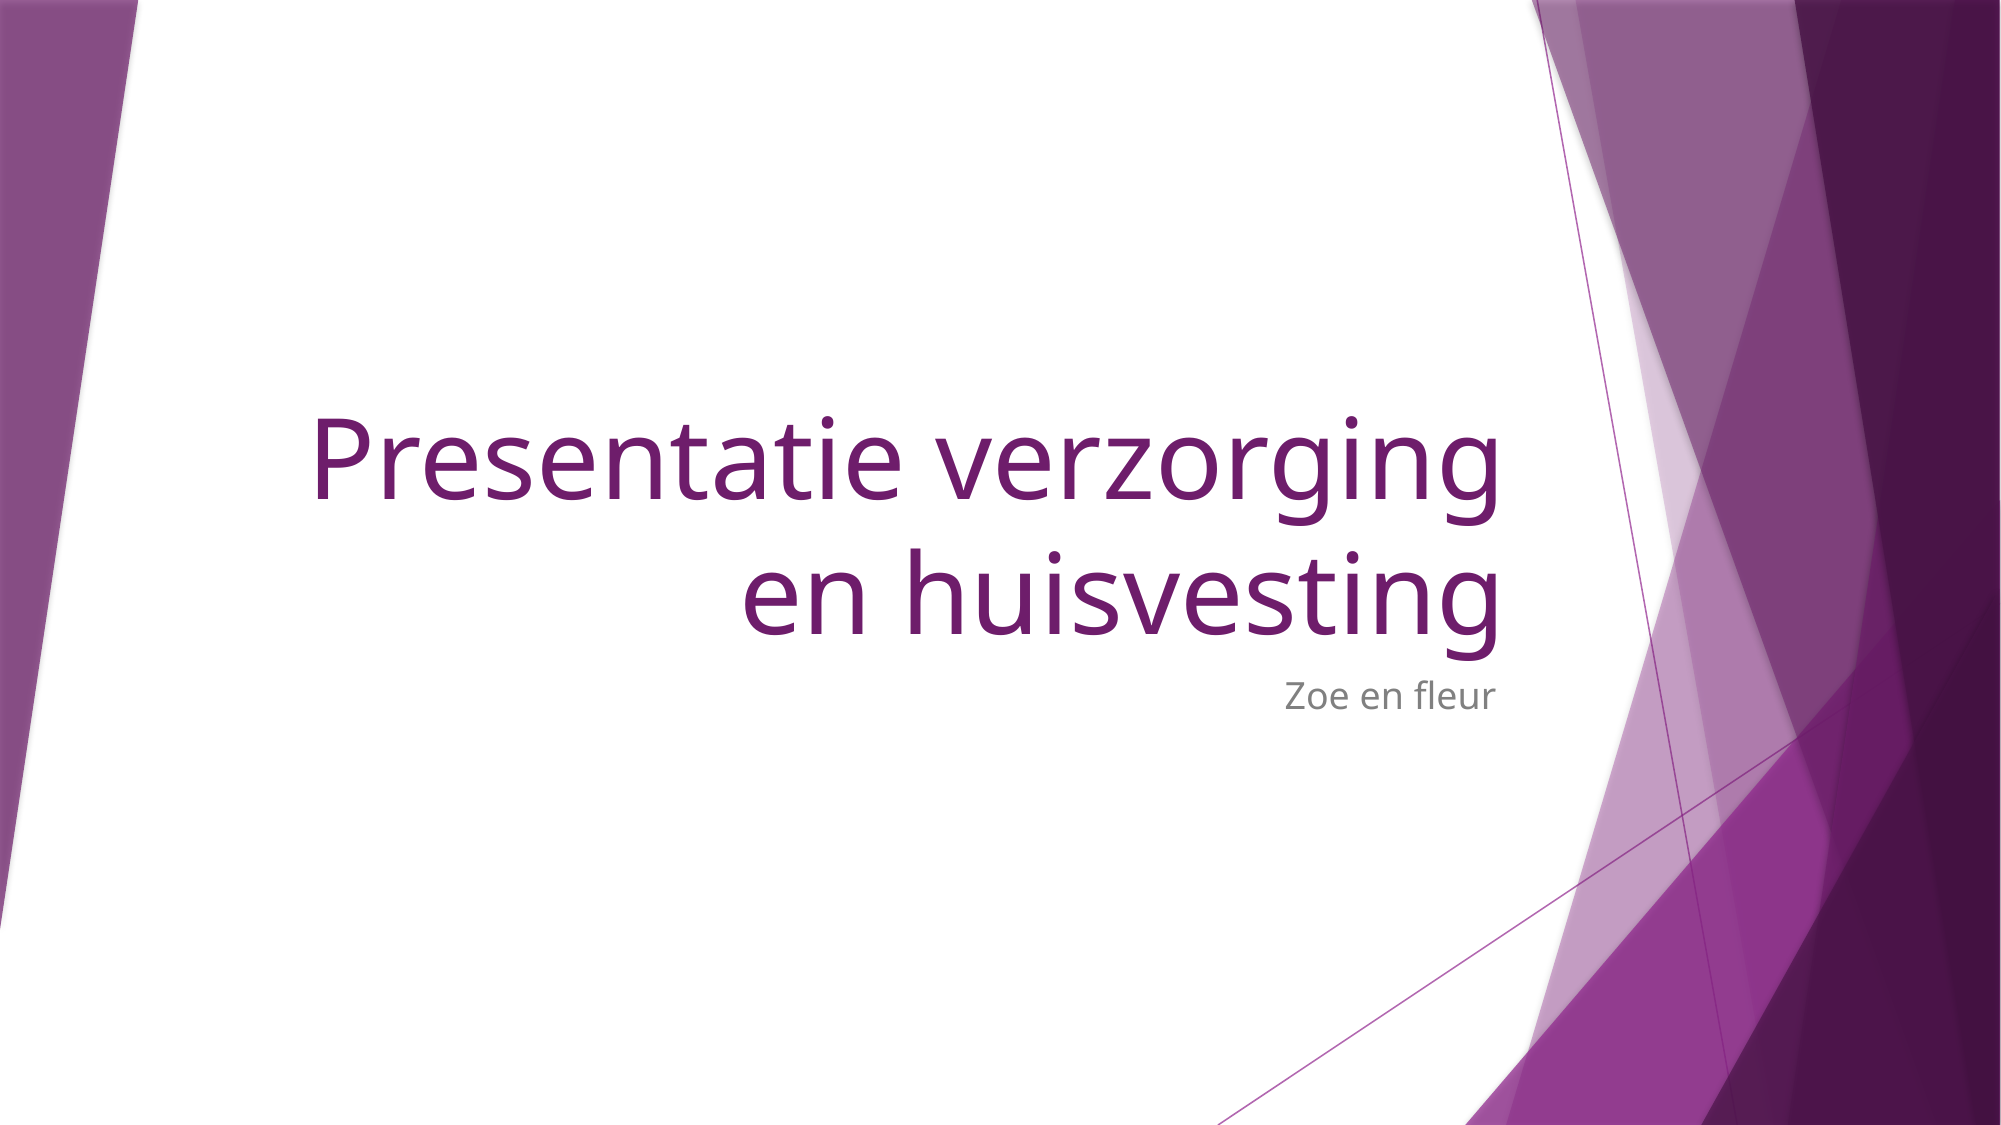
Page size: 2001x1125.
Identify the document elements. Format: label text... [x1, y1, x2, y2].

subtitle Zoe en fleur [247, 664, 1522, 845]
title Presentatie verzorging en huisvesting [247, 394, 1522, 664]
